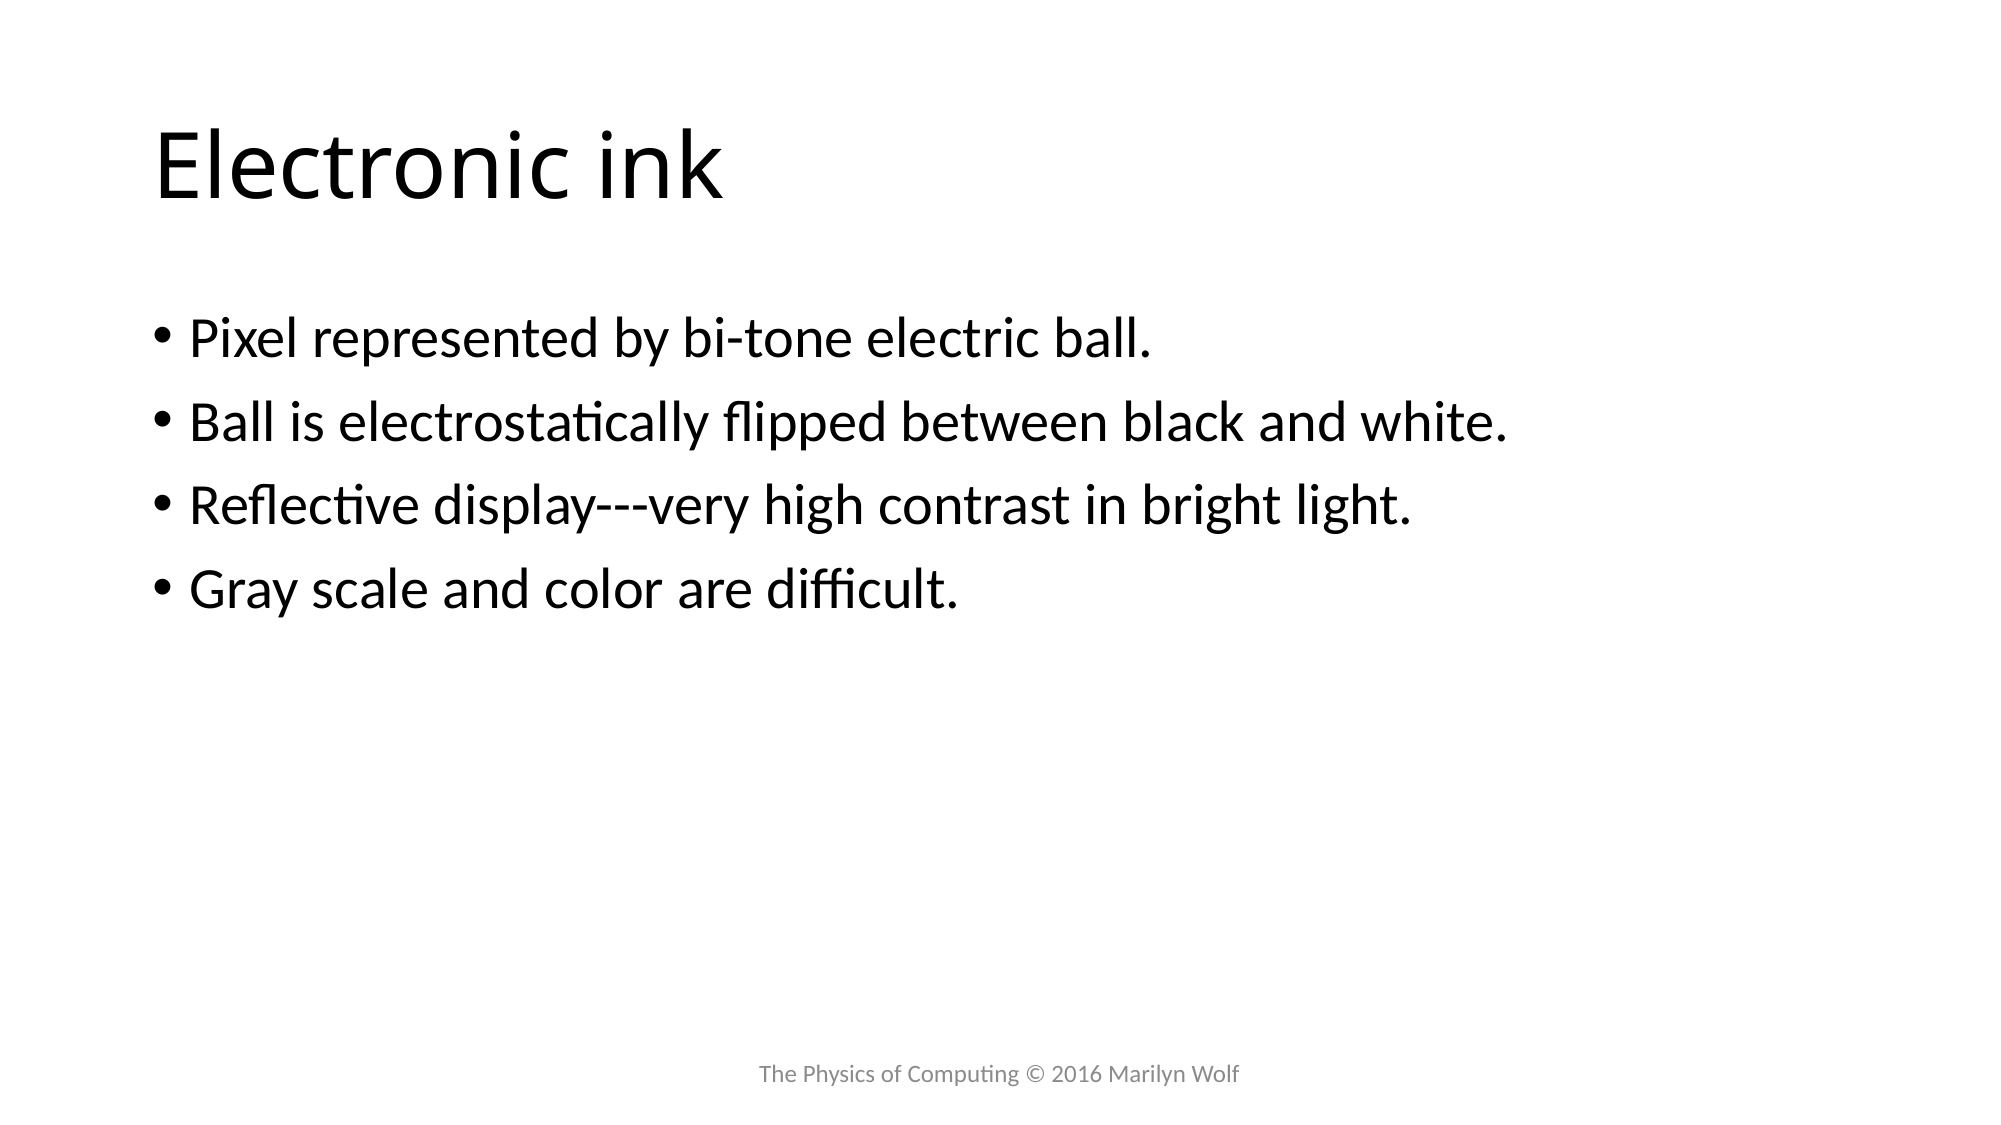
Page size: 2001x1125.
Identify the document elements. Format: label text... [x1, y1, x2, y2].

title Electronic ink [137, 59, 1863, 278]
footer The Physics of Computing © 2016 Marilyn Wolf [662, 1042, 1338, 1103]
list Pixel represented by bi-tone electric ball. Ball is electrostatically flipped between black and white. Reflective display---very high contrast in bright light. Gray scale and color are difficult. [137, 299, 1863, 1014]
